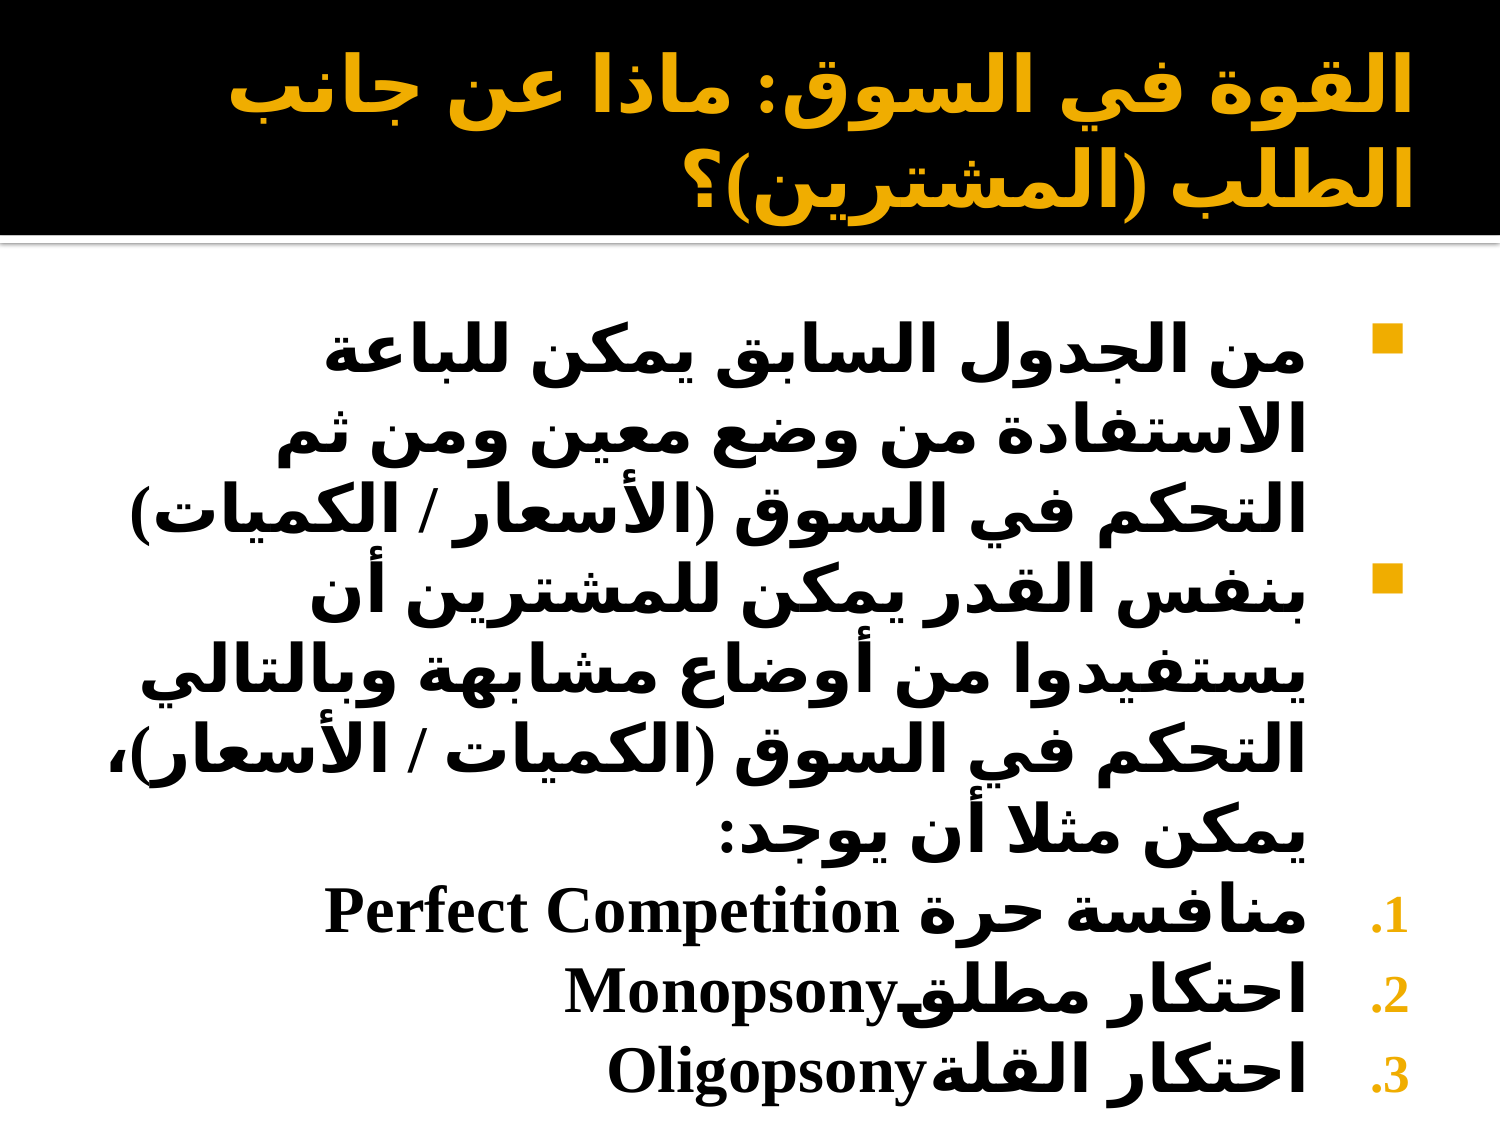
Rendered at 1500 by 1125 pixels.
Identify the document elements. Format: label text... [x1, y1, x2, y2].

list من الجدول السابق يمكن للباعة الاستفادة من وضع معين ومن ثم التحكم في السوق (الأسعار / الكميات) بنفس القدر يمكن للمشترين أن يستفيدوا من أوضاع مشابهة وبالتالي التحكم في السوق (الكميات / الأسعار)، يمكن مثلا أن يوجد: منافسة حرة Perfect Competition احتكار مطلقMonopsony احتكار القلةOligopsony [75, 291, 1425, 1050]
title القوة في السوق: ماذا عن جانب الطلب (المشترين)؟ [75, 25, 1425, 231]
